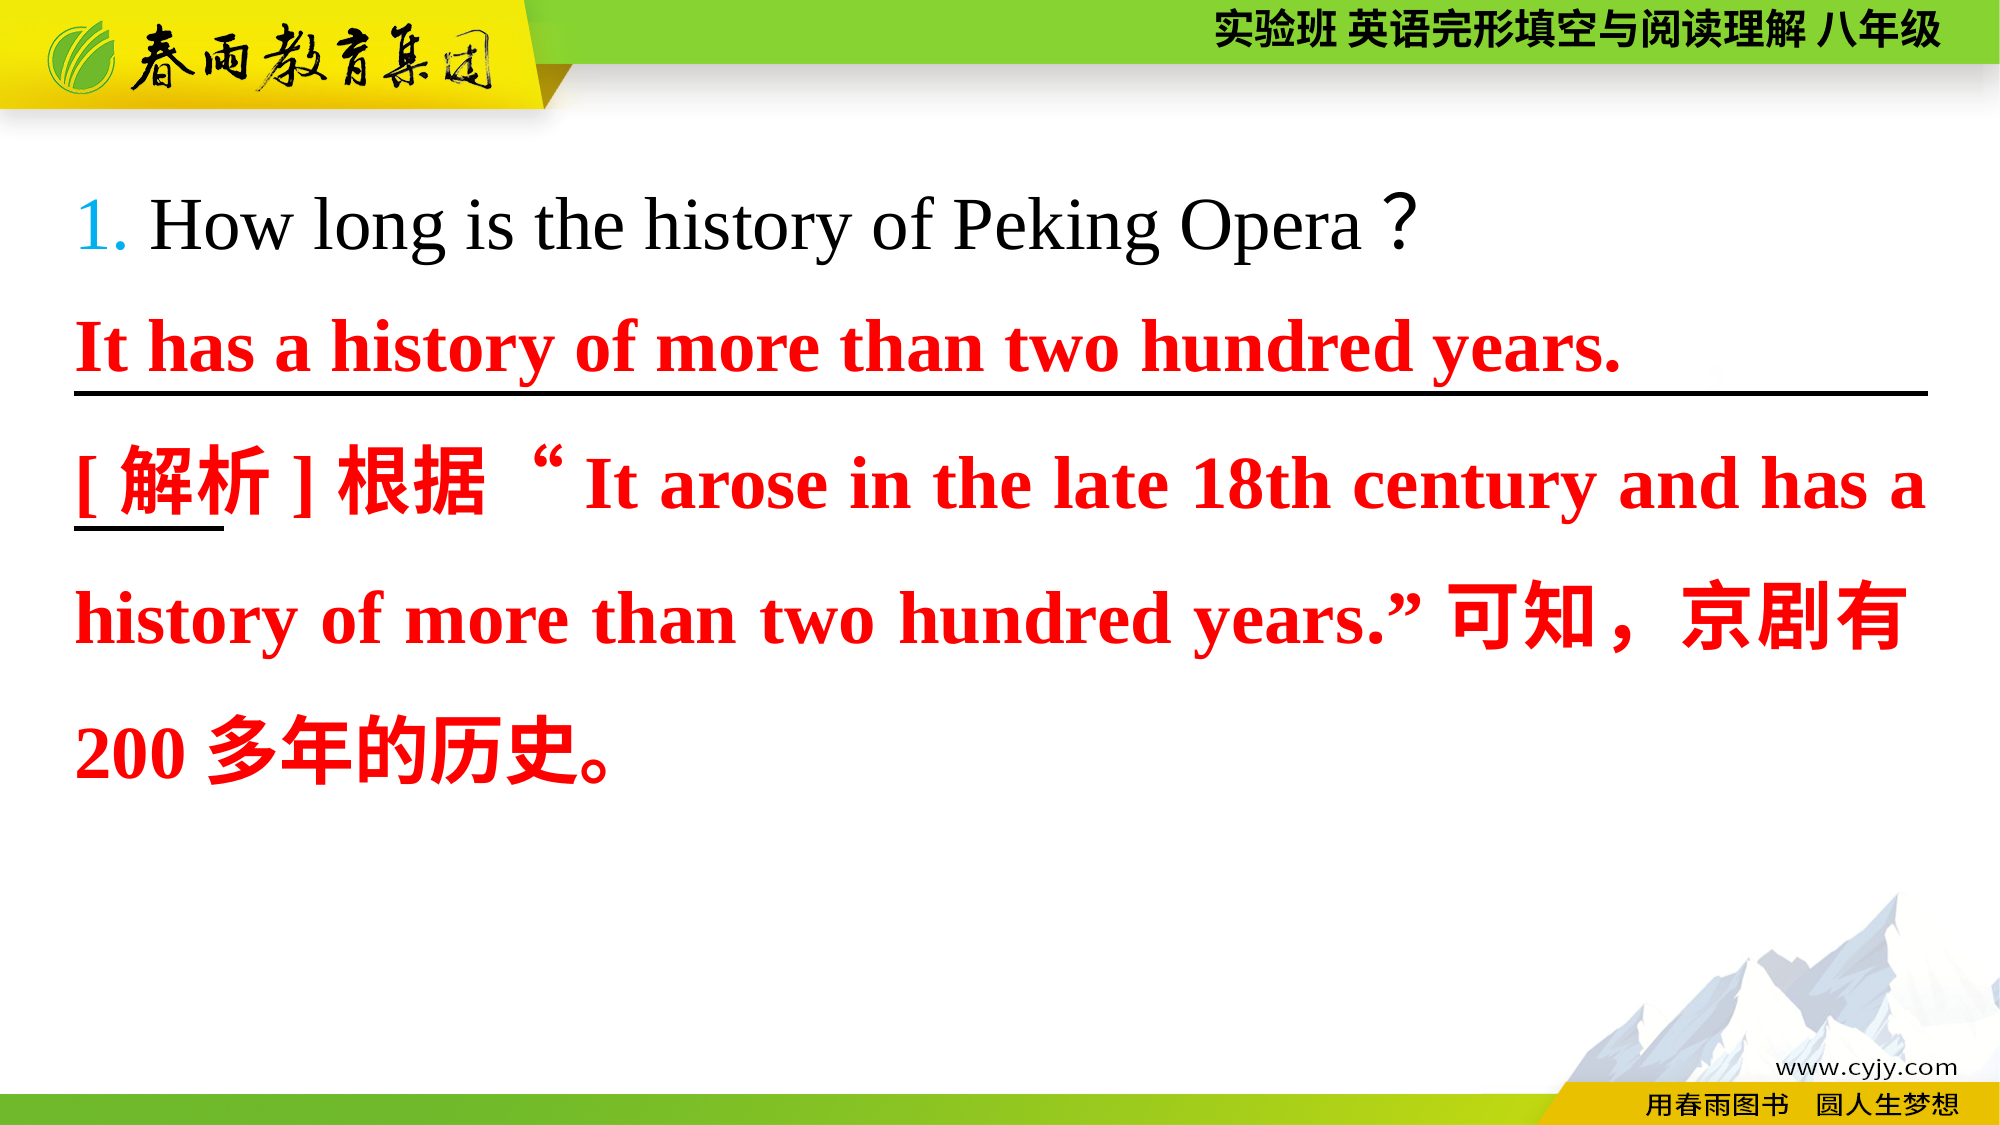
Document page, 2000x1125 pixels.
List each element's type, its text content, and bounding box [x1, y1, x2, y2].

list 1. How long is the history of Peking Opera？ ， [59, 122, 1944, 381]
text_box [解析]根据“It arose in the late 18th century and has a history of more than two hundred years.”可知，京剧有200多年的历史。 [59, 381, 1944, 802]
picture [0, 0, 2000, 1125]
text_box It has a history of more than two hundred years. [59, 243, 1721, 381]
